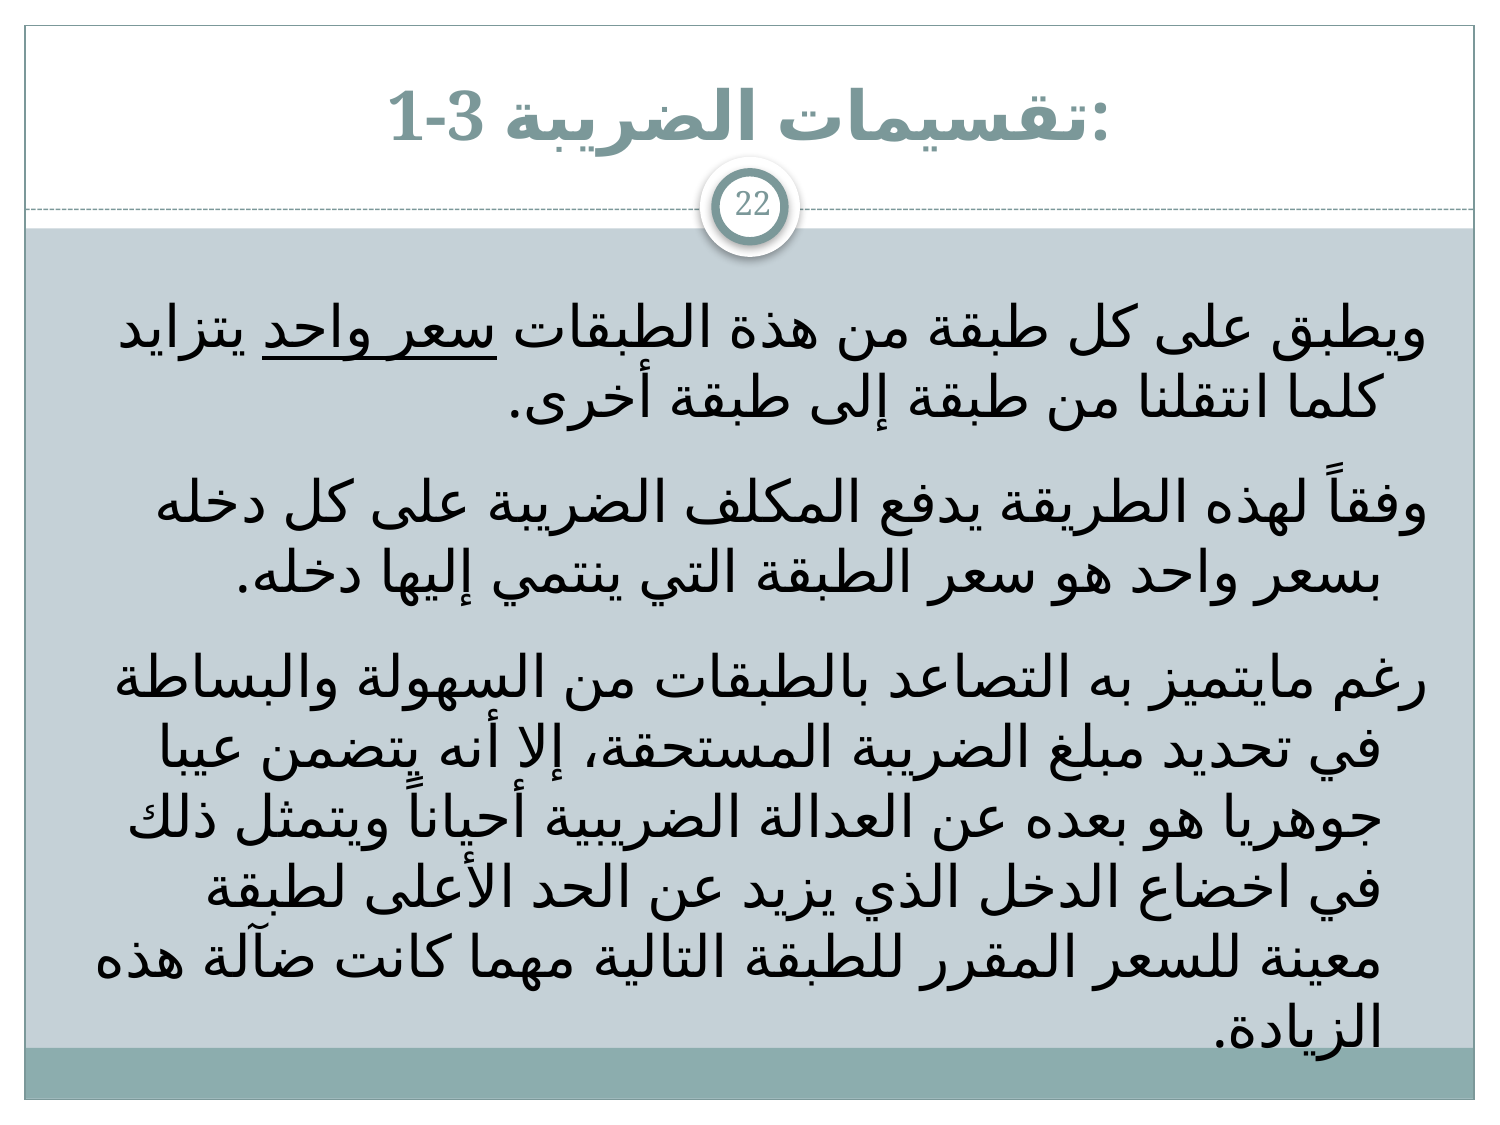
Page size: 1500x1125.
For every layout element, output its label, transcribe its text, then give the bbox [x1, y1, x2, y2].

title 1-3 تقسيمات الضريبة: [49, 37, 1450, 162]
list ويطبق على كل طبقة من هذة الطبقات سعر واحد يتزايد كلما انتقلنا من طبقة إلى طبقة أخرى. وفقاً لهذه الطريقة يدفع المكلف الضريبة على كل دخله بسعر واحد هو سعر الطبقة التي ينتمي إليها دخله. رغم مايتميز به التصاعد بالطبقات من السهولة والبساطة في تحديد مبلغ الضريبة المستحقة، إلا أنه يتضمن عيبا جوهريا هو بعده عن العدالة الضريبية أحياناً ويتمثل ذلك في اخضاع الدخل الذي يزيد عن الحد الأعلى لطبقة معينة للسعر المقرر للطبقة التالية مهما كانت ضآلة هذه الزيادة. [49, 250, 1445, 1001]
slide_number 22 [715, 168, 791, 241]
